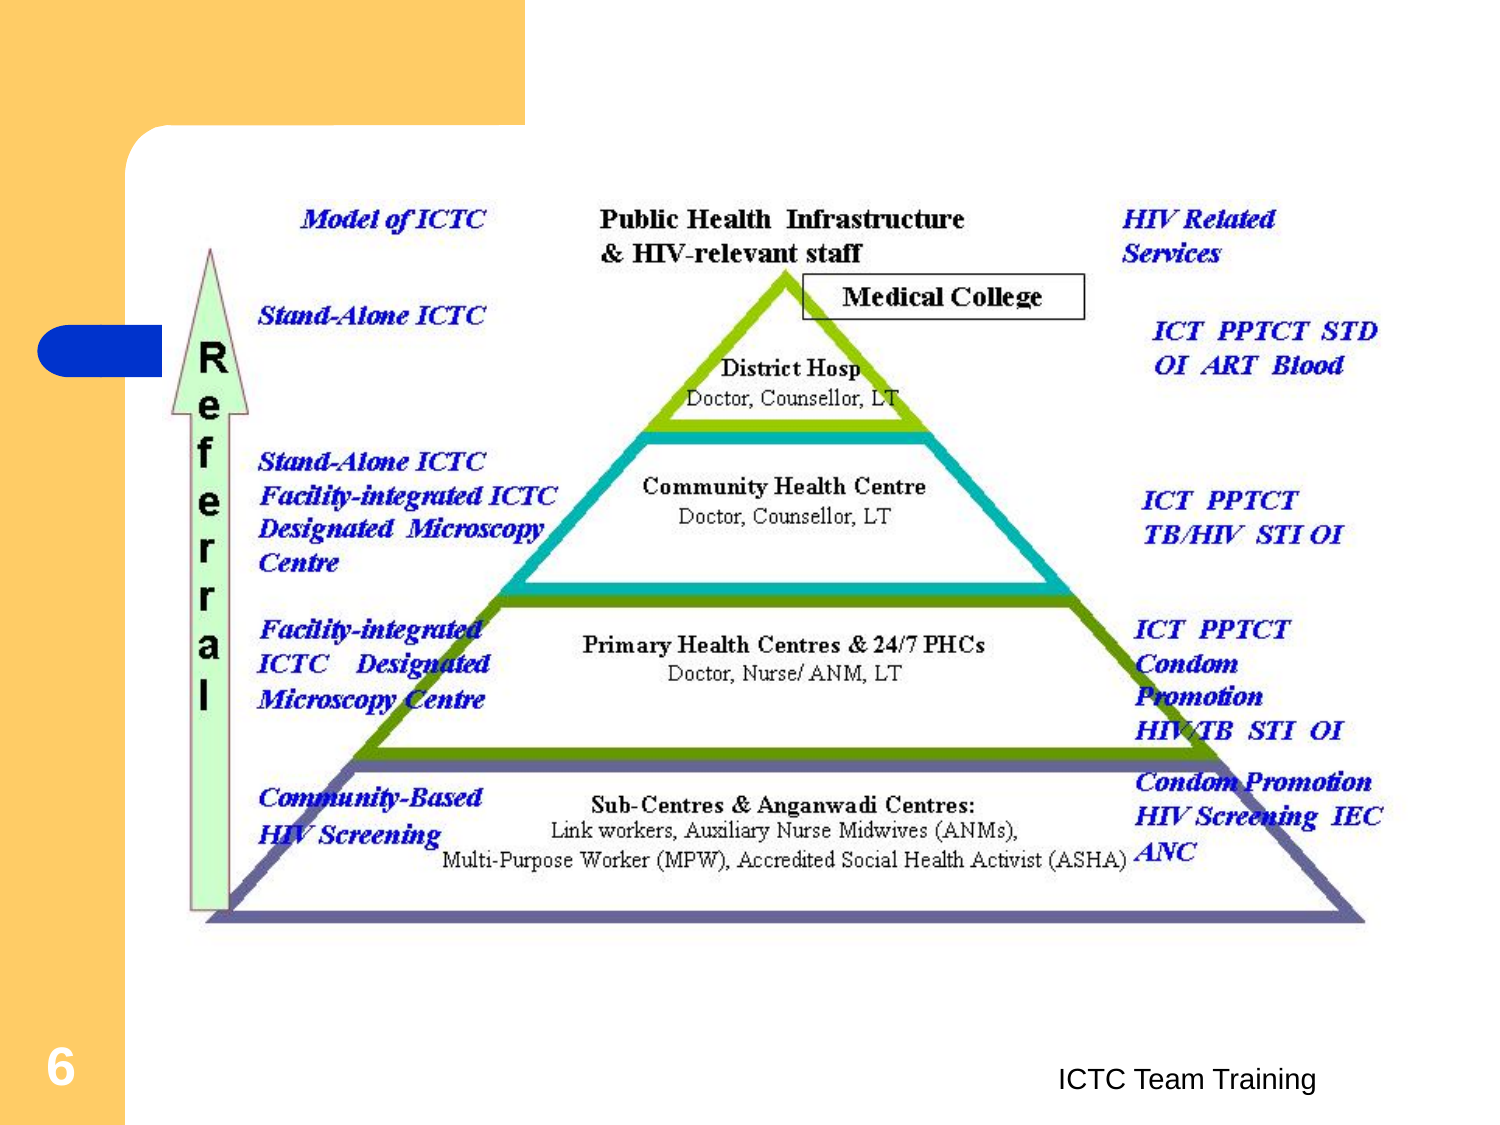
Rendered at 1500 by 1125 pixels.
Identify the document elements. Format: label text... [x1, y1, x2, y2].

footer ICTC Team Training [949, 1024, 1426, 1104]
slide_number 6 [13, 1023, 111, 1105]
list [162, 199, 1412, 996]
